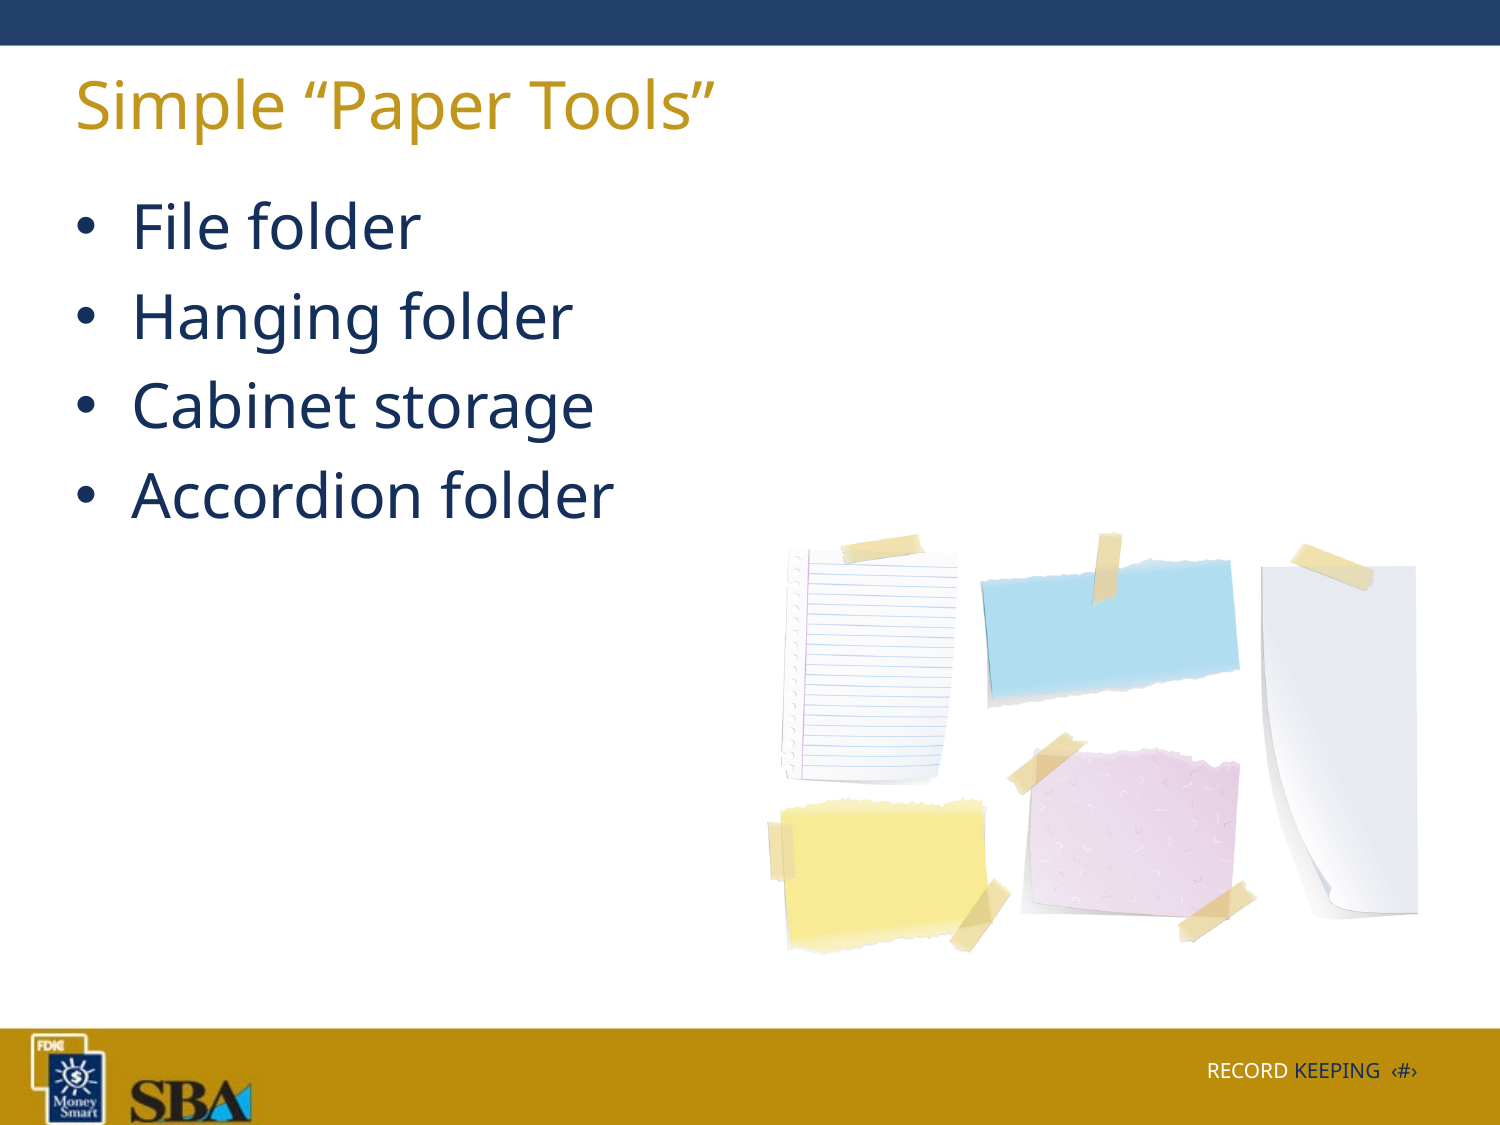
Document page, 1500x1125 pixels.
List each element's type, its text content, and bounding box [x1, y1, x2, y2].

list File folder Hanging folder Cabinet storage Accordion folder [74, 186, 1426, 888]
picture [0, 0, 1500, 1125]
title Simple “Paper Tools” [74, 61, 1426, 163]
